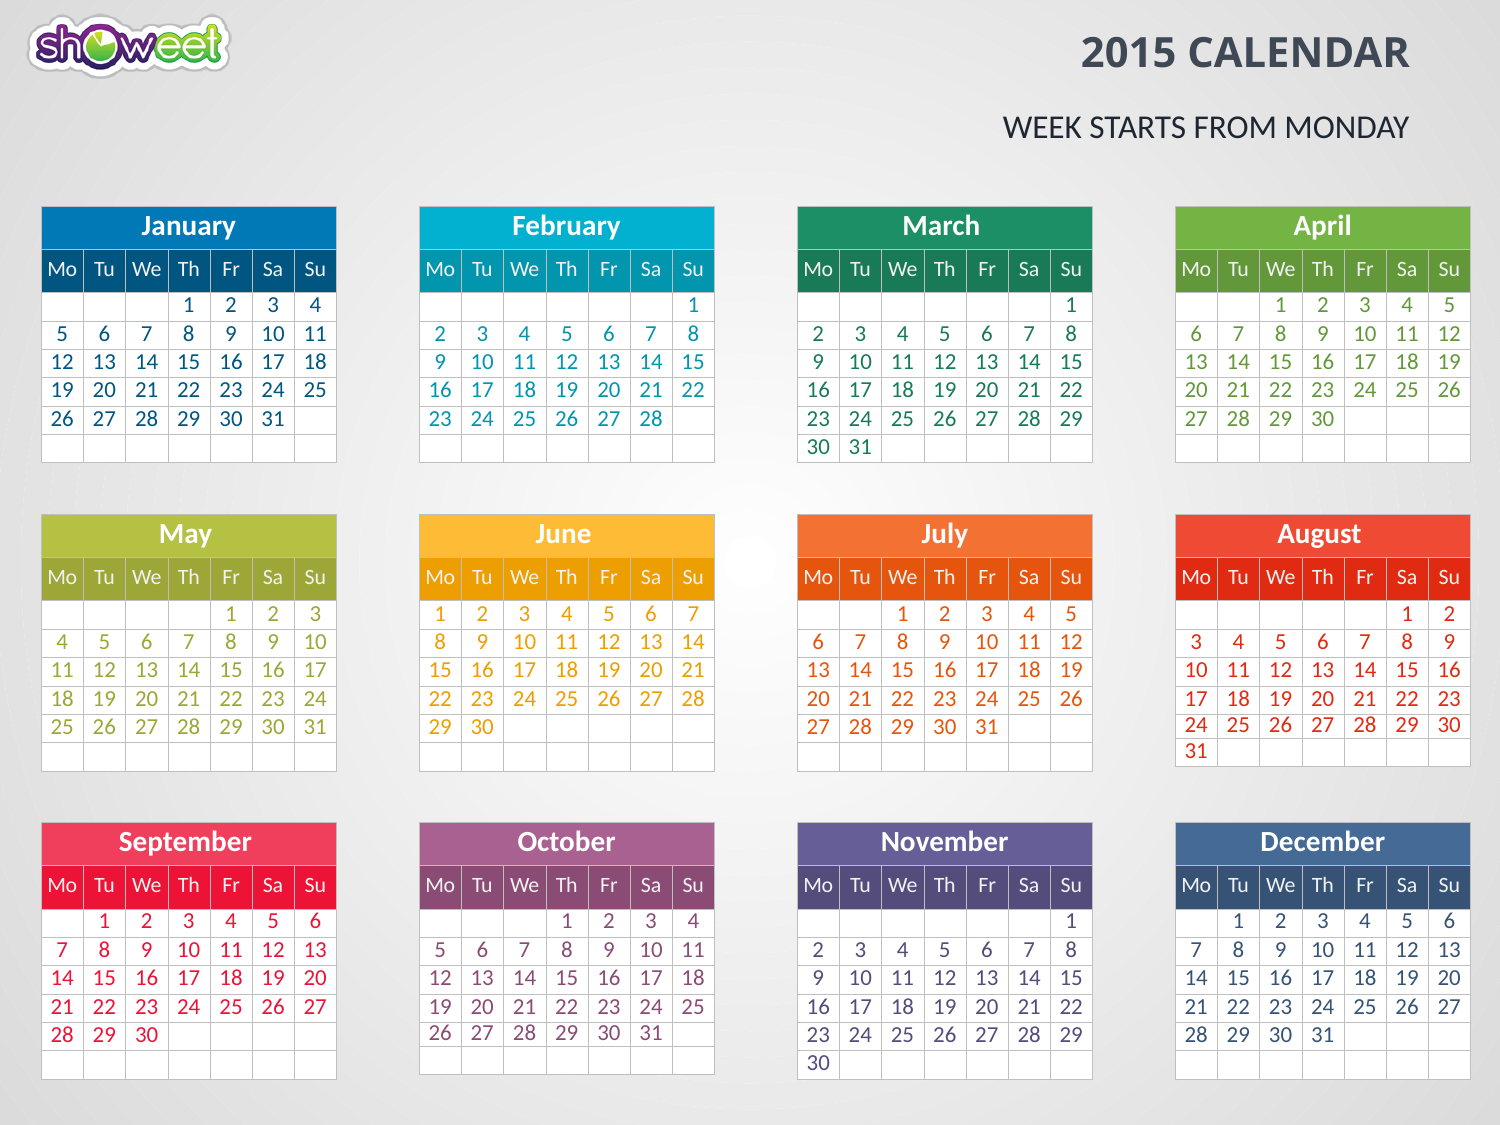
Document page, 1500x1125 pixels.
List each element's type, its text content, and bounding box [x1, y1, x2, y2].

table_cell Th [1303, 558, 1344, 600]
table_cell [547, 435, 588, 462]
table_cell 7 [1345, 630, 1386, 657]
table_cell [169, 1051, 210, 1079]
table_cell 4 [1218, 630, 1259, 657]
table_cell We [1260, 866, 1302, 909]
table_cell Sa [1387, 558, 1428, 600]
table_cell 6 [967, 322, 1008, 349]
table_cell 17 [1345, 350, 1386, 377]
table_cell 2 [253, 601, 294, 629]
table_cell 15 [673, 350, 714, 377]
table_cell 19 [1051, 658, 1092, 686]
table_cell [925, 1051, 966, 1079]
table_cell 9 [1303, 322, 1344, 349]
table_cell 30 [211, 407, 252, 434]
table_cell 1 [1051, 910, 1092, 937]
table_cell Su [673, 558, 714, 600]
table_cell [1051, 1051, 1092, 1079]
table_cell 31 [253, 407, 294, 434]
table_cell [882, 293, 924, 321]
table_cell We [1260, 250, 1302, 292]
table_cell [420, 910, 461, 937]
table_cell 2 [1260, 910, 1302, 937]
table_cell 30 [1260, 1023, 1302, 1050]
table_cell 15 [1387, 658, 1428, 686]
table_cell [420, 1047, 461, 1074]
table_cell 28 [1218, 407, 1259, 434]
table_cell 5 [84, 630, 125, 657]
table_cell Mo [798, 558, 839, 600]
table_cell Tu [462, 250, 503, 292]
table_cell [925, 293, 966, 321]
table_cell [1387, 1051, 1428, 1079]
table_cell 8 [84, 938, 125, 965]
table_cell 3 [631, 910, 672, 937]
table_cell 8 [420, 630, 461, 657]
table_cell 7 [1176, 938, 1217, 965]
table_cell [1176, 435, 1217, 462]
table_cell Mo [798, 250, 839, 292]
table_cell Fr [1345, 250, 1386, 292]
table_cell 24 [840, 1023, 881, 1050]
table_cell Th [547, 866, 588, 909]
table_cell 16 [462, 658, 503, 686]
table_cell Mo [798, 866, 839, 909]
table_cell [462, 910, 503, 937]
table_cell 14 [1009, 350, 1050, 377]
table_cell 19 [1429, 350, 1470, 377]
table_cell Th [925, 250, 966, 292]
table_cell 25 [882, 1023, 924, 1050]
table_cell 15 [420, 658, 461, 686]
table_cell 30 [925, 715, 966, 742]
table_cell Sa [631, 558, 672, 600]
table_cell 27 [126, 715, 168, 742]
table_cell 4 [1345, 910, 1386, 937]
table_cell [1303, 739, 1344, 766]
table_cell 4 [1009, 601, 1050, 629]
table_cell 18 [1345, 966, 1386, 994]
table_cell [1218, 1051, 1259, 1079]
table_cell [1345, 407, 1386, 434]
table_cell Fr [1345, 866, 1386, 909]
table_cell 8 [547, 938, 588, 965]
table_cell [547, 715, 588, 742]
table_cell 30 [1303, 407, 1344, 434]
table_cell 9 [420, 350, 461, 377]
table_cell [295, 743, 336, 771]
table_cell 9 [1429, 630, 1470, 657]
table_cell Fr [1345, 558, 1386, 600]
table_cell [589, 1047, 630, 1074]
table_cell 10 [462, 350, 503, 377]
table_cell 18 [1387, 350, 1428, 377]
table_cell Mo [420, 250, 461, 292]
table_cell 3 [504, 601, 546, 629]
table_cell 28 [1345, 715, 1386, 738]
table_cell 27 [84, 407, 125, 434]
table_cell Sa [631, 250, 672, 292]
table_cell 15 [882, 658, 924, 686]
table_cell 29 [84, 1023, 125, 1050]
table_cell 28 [1176, 1023, 1217, 1050]
table_cell [1218, 293, 1259, 321]
table_cell 12 [84, 658, 125, 686]
table_cell 7 [840, 630, 881, 657]
table_cell [420, 293, 461, 321]
table_cell Su [1429, 558, 1470, 600]
table_cell 2 [420, 322, 461, 349]
table_cell Tu [840, 250, 881, 292]
table_cell 26 [547, 407, 588, 434]
table_cell 17 [1176, 687, 1217, 714]
table_cell 10 [1176, 658, 1217, 686]
table_cell 5 [589, 601, 630, 629]
table_cell [504, 435, 546, 462]
table_cell [1051, 743, 1092, 771]
table_cell 20 [589, 378, 630, 406]
table_cell 24 [1176, 715, 1217, 738]
table_cell 27 [295, 995, 336, 1022]
table_cell [169, 743, 210, 771]
table_cell 10 [295, 630, 336, 657]
table_cell [1429, 1023, 1470, 1050]
table_cell [1387, 739, 1428, 766]
table_cell 16 [925, 658, 966, 686]
table_cell [1303, 601, 1344, 629]
table_cell 9 [462, 630, 503, 657]
table_cell 10 [967, 630, 1008, 657]
table_cell [42, 743, 83, 771]
table_cell 5 [1260, 630, 1302, 657]
table_cell [631, 435, 672, 462]
table_cell 8 [1051, 938, 1092, 965]
table_cell Th [925, 558, 966, 600]
table_header April [1176, 207, 1470, 249]
table_cell Su [295, 866, 336, 909]
table_cell 20 [631, 658, 672, 686]
table_header July [798, 515, 1092, 557]
table_cell 7 [1009, 322, 1050, 349]
table_cell 26 [84, 715, 125, 742]
table_cell 28 [42, 1023, 83, 1050]
table_cell 7 [673, 601, 714, 629]
table_cell 1 [1260, 293, 1302, 321]
table_cell 24 [967, 687, 1008, 714]
table_cell 23 [1303, 378, 1344, 406]
table_cell 13 [967, 966, 1008, 994]
table_cell 24 [169, 995, 210, 1022]
table_cell 6 [631, 601, 672, 629]
table_cell 31 [967, 715, 1008, 742]
table_cell [631, 1047, 672, 1074]
table_cell [589, 743, 630, 771]
table_cell 11 [1009, 630, 1050, 657]
table_cell [673, 1047, 714, 1074]
table_cell 19 [547, 378, 588, 406]
table_cell 22 [1260, 378, 1302, 406]
table_cell 12 [42, 350, 83, 377]
table_cell [462, 293, 503, 321]
table_cell 26 [42, 407, 83, 434]
table_cell 3 [1176, 630, 1217, 657]
table_cell [798, 910, 839, 937]
table_cell 12 [925, 350, 966, 377]
table_cell 27 [798, 715, 839, 742]
table_cell 20 [126, 687, 168, 714]
table_cell 14 [126, 350, 168, 377]
table_cell 19 [42, 378, 83, 406]
table_cell Sa [253, 558, 294, 600]
table_cell 28 [1009, 1023, 1050, 1050]
table_cell [295, 435, 336, 462]
table_cell 22 [1051, 995, 1092, 1022]
table_cell 22 [1051, 378, 1092, 406]
table_cell 1 [84, 910, 125, 937]
table_cell 19 [589, 658, 630, 686]
table_cell 10 [840, 350, 881, 377]
table_cell Sa [253, 866, 294, 909]
table_cell [1260, 601, 1302, 629]
table_cell 11 [882, 966, 924, 994]
table_cell 13 [462, 966, 503, 994]
table_cell [631, 743, 672, 771]
table_cell 21 [1218, 378, 1259, 406]
table_cell 14 [504, 966, 546, 994]
table_cell [1009, 715, 1050, 742]
table_cell Su [1429, 250, 1470, 292]
table_cell Sa [631, 866, 672, 909]
table_cell 14 [1176, 966, 1217, 994]
table_cell 21 [1176, 995, 1217, 1022]
table_cell [1345, 435, 1386, 462]
table_cell 4 [295, 293, 336, 321]
table_cell 1 [211, 601, 252, 629]
table_cell [1176, 293, 1217, 321]
table_cell 30 [589, 1023, 630, 1046]
table_cell [882, 1051, 924, 1079]
table_cell 20 [462, 995, 503, 1022]
table_cell Su [1051, 866, 1092, 909]
table_cell 8 [211, 630, 252, 657]
table_cell [1218, 739, 1259, 766]
table_cell 22 [420, 687, 461, 714]
table_cell [673, 435, 714, 462]
table_cell 18 [504, 378, 546, 406]
table_cell 2 [798, 322, 839, 349]
table_cell Fr [589, 866, 630, 909]
table_cell 12 [589, 630, 630, 657]
table_cell [42, 910, 83, 937]
table_cell 17 [631, 966, 672, 994]
table_cell 25 [295, 378, 336, 406]
table_cell [631, 293, 672, 321]
table_cell 6 [1303, 630, 1344, 657]
table_cell [840, 1051, 881, 1079]
table_cell [1260, 435, 1302, 462]
table_cell 27 [967, 1023, 1008, 1050]
table_header January [42, 207, 336, 249]
table_cell 23 [589, 995, 630, 1022]
table_cell 1 [673, 293, 714, 321]
table_cell Mo [1176, 250, 1217, 292]
table_cell 13 [1176, 350, 1217, 377]
table_cell [211, 435, 252, 462]
table_cell 19 [1387, 966, 1428, 994]
table_cell 31 [631, 1023, 672, 1046]
table_cell [547, 743, 588, 771]
table_cell 5 [420, 938, 461, 965]
table_cell 8 [1387, 630, 1428, 657]
table_cell We [126, 558, 168, 600]
table_cell 15 [1051, 350, 1092, 377]
table_cell Fr [967, 558, 1008, 600]
table_cell 6 [126, 630, 168, 657]
table_cell [1429, 739, 1470, 766]
table_cell [1009, 743, 1050, 771]
table_cell 25 [1345, 995, 1386, 1022]
table_cell 25 [211, 995, 252, 1022]
table_cell Tu [462, 558, 503, 600]
table_cell 16 [798, 378, 839, 406]
table_cell 1 [1051, 293, 1092, 321]
table_cell 21 [673, 658, 714, 686]
table_cell 26 [1429, 378, 1470, 406]
subtitle Week Starts from Monday [478, 102, 1425, 149]
table_cell 5 [925, 322, 966, 349]
table_cell 9 [1260, 938, 1302, 965]
table_cell 25 [1218, 715, 1259, 738]
table_cell [589, 293, 630, 321]
table_cell [420, 435, 461, 462]
table_cell [1345, 1051, 1386, 1079]
table_cell 11 [211, 938, 252, 965]
table_cell 21 [1009, 995, 1050, 1022]
table_cell Fr [211, 250, 252, 292]
table_cell 7 [504, 938, 546, 965]
table_cell 4 [1387, 293, 1428, 321]
table_cell 15 [1051, 966, 1092, 994]
table_cell 11 [547, 630, 588, 657]
table_cell [211, 743, 252, 771]
table_cell 9 [253, 630, 294, 657]
table_cell 4 [547, 601, 588, 629]
table_cell 29 [1051, 1023, 1092, 1050]
table_cell Fr [211, 558, 252, 600]
table_cell 19 [925, 995, 966, 1022]
table_cell 20 [967, 995, 1008, 1022]
table_cell [169, 435, 210, 462]
table_cell 1 [547, 910, 588, 937]
table_header June [420, 515, 714, 557]
table_cell [126, 435, 168, 462]
table_cell 21 [631, 378, 672, 406]
table_cell Mo [420, 558, 461, 600]
table_cell 2 [462, 601, 503, 629]
table_cell 18 [295, 350, 336, 377]
table_cell 2 [1429, 601, 1470, 629]
table_cell [253, 1051, 294, 1079]
table_cell 31 [295, 715, 336, 742]
table_cell 26 [925, 1023, 966, 1050]
table_cell We [882, 250, 924, 292]
table_cell 10 [1303, 938, 1344, 965]
table_cell 7 [169, 630, 210, 657]
table_cell 30 [798, 435, 839, 462]
table_cell [589, 435, 630, 462]
table_cell Su [1051, 558, 1092, 600]
table_cell 24 [1303, 995, 1344, 1022]
table_cell 23 [211, 378, 252, 406]
table_cell 5 [1387, 910, 1428, 937]
table_cell 13 [1303, 658, 1344, 686]
table_cell 16 [420, 378, 461, 406]
table_cell 9 [211, 322, 252, 349]
table_cell 15 [547, 966, 588, 994]
table_cell 4 [42, 630, 83, 657]
table_cell 19 [925, 378, 966, 406]
table_cell [42, 435, 83, 462]
table_cell [253, 743, 294, 771]
table_cell 31 [1176, 739, 1217, 766]
table_cell [504, 743, 546, 771]
table_cell [798, 293, 839, 321]
table_cell 28 [631, 407, 672, 434]
table_cell 27 [1176, 407, 1217, 434]
table_cell [840, 293, 881, 321]
table_header October [420, 823, 714, 865]
table_cell We [1260, 558, 1302, 600]
table_header February [420, 207, 714, 249]
table_cell 2 [211, 293, 252, 321]
table_cell [1429, 435, 1470, 462]
table_cell 2 [589, 910, 630, 937]
table_cell 16 [589, 966, 630, 994]
table_cell 30 [253, 715, 294, 742]
table_cell 23 [798, 1023, 839, 1050]
table_cell 4 [882, 322, 924, 349]
table_cell Th [1303, 250, 1344, 292]
table_cell 2 [798, 938, 839, 965]
table_cell 25 [504, 407, 546, 434]
table_cell 30 [1429, 715, 1470, 738]
table_cell 24 [504, 687, 546, 714]
table_cell 5 [547, 322, 588, 349]
table_cell 20 [798, 687, 839, 714]
table_cell 16 [1429, 658, 1470, 686]
table_cell 23 [1260, 995, 1302, 1022]
table_cell 23 [420, 407, 461, 434]
table_cell 15 [1218, 966, 1259, 994]
table_cell 16 [1303, 350, 1344, 377]
table_cell 3 [1345, 293, 1386, 321]
table_cell 26 [420, 1023, 461, 1046]
table_cell 27 [589, 407, 630, 434]
table_cell 2 [925, 601, 966, 629]
table_cell [253, 1023, 294, 1050]
table_cell [925, 910, 966, 937]
table_cell [1176, 910, 1217, 937]
table_cell 26 [589, 687, 630, 714]
table_cell [840, 601, 881, 629]
table_cell [967, 743, 1008, 771]
table_cell 12 [253, 938, 294, 965]
table_cell Sa [1387, 250, 1428, 292]
table_cell 9 [798, 350, 839, 377]
table_cell [673, 1023, 714, 1046]
table_cell 17 [295, 658, 336, 686]
table_cell 17 [253, 350, 294, 377]
title 2015 Calendar [478, 0, 1425, 102]
table_cell [1260, 1051, 1302, 1079]
table_cell [420, 743, 461, 771]
table_cell [211, 1023, 252, 1050]
table_cell 17 [1303, 966, 1344, 994]
table_cell 16 [126, 966, 168, 994]
table_cell 14 [1345, 658, 1386, 686]
table_cell 20 [1176, 378, 1217, 406]
table_cell 27 [631, 687, 672, 714]
table_cell 20 [967, 378, 1008, 406]
table_cell 12 [547, 350, 588, 377]
table_cell [1429, 407, 1470, 434]
table_cell 6 [1429, 910, 1470, 937]
table_cell 17 [504, 658, 546, 686]
table_cell 23 [253, 687, 294, 714]
table_cell 14 [1218, 350, 1259, 377]
table_cell 11 [295, 322, 336, 349]
table_cell [295, 1051, 336, 1079]
table_cell [42, 293, 83, 321]
table_cell 22 [1387, 687, 1428, 714]
table_cell 17 [169, 966, 210, 994]
table_cell 3 [253, 293, 294, 321]
table_cell Tu [1218, 866, 1259, 909]
table_cell [840, 743, 881, 771]
table_cell [1387, 1023, 1428, 1050]
table_cell 11 [1218, 658, 1259, 686]
table_cell 21 [1009, 378, 1050, 406]
table_cell Su [295, 250, 336, 292]
table_cell [462, 1047, 503, 1074]
table_cell [589, 715, 630, 742]
table_cell [169, 601, 210, 629]
table_cell 29 [420, 715, 461, 742]
table_cell 17 [840, 378, 881, 406]
table_cell 26 [1051, 687, 1092, 714]
table_cell 21 [1345, 687, 1386, 714]
table_cell 24 [631, 995, 672, 1022]
table_cell 29 [169, 407, 210, 434]
table_cell 9 [589, 938, 630, 965]
table_cell 14 [631, 350, 672, 377]
table_cell 10 [840, 966, 881, 994]
table_cell 11 [673, 938, 714, 965]
table_cell Th [169, 250, 210, 292]
table_cell 19 [84, 687, 125, 714]
table_cell Tu [840, 866, 881, 909]
table_cell 23 [1429, 687, 1470, 714]
table_cell Su [295, 558, 336, 600]
table_cell [1387, 407, 1428, 434]
table_cell [84, 601, 125, 629]
table_cell Su [1051, 250, 1092, 292]
table_cell Fr [589, 558, 630, 600]
table_cell [84, 435, 125, 462]
table_cell 12 [1051, 630, 1092, 657]
table_cell 3 [967, 601, 1008, 629]
table_cell 6 [295, 910, 336, 937]
table_cell 29 [1387, 715, 1428, 738]
table_cell 12 [925, 966, 966, 994]
table_cell 25 [673, 995, 714, 1022]
table_cell 1 [420, 601, 461, 629]
picture [23, 11, 235, 99]
table_cell 22 [169, 378, 210, 406]
table_cell 29 [1051, 407, 1092, 434]
table_cell 12 [1429, 322, 1470, 349]
table_cell [1345, 1023, 1386, 1050]
table_cell 14 [673, 630, 714, 657]
table_cell 6 [798, 630, 839, 657]
table_cell 15 [84, 966, 125, 994]
table_cell 29 [882, 715, 924, 742]
table_cell 31 [1303, 1023, 1344, 1050]
table_cell 20 [295, 966, 336, 994]
table_cell 25 [1009, 687, 1050, 714]
table_cell 26 [1260, 715, 1302, 738]
table_cell [547, 293, 588, 321]
table_cell 18 [547, 658, 588, 686]
table_cell 7 [126, 322, 168, 349]
table_cell [126, 601, 168, 629]
table_cell 27 [967, 407, 1008, 434]
table_cell 22 [547, 995, 588, 1022]
table_cell [84, 743, 125, 771]
table_cell Su [673, 250, 714, 292]
table_cell 13 [967, 350, 1008, 377]
table_cell [504, 1047, 546, 1074]
table_cell 6 [967, 938, 1008, 965]
table_cell 13 [84, 350, 125, 377]
table_cell 21 [840, 687, 881, 714]
table_cell Th [547, 558, 588, 600]
table_cell 8 [169, 322, 210, 349]
table_cell 14 [1009, 966, 1050, 994]
table_cell 24 [462, 407, 503, 434]
table_cell 20 [84, 378, 125, 406]
table_cell 19 [253, 966, 294, 994]
table_cell 22 [882, 687, 924, 714]
table_cell 28 [126, 407, 168, 434]
table_cell 28 [673, 687, 714, 714]
table_cell 5 [925, 938, 966, 965]
table_cell 15 [211, 658, 252, 686]
table_cell 18 [673, 966, 714, 994]
table_cell [504, 715, 546, 742]
table_cell 1 [882, 601, 924, 629]
table_cell We [504, 558, 546, 600]
table_cell 21 [169, 687, 210, 714]
table_cell [1009, 1051, 1050, 1079]
table_header March [798, 207, 1092, 249]
table_cell [1303, 1051, 1344, 1079]
table_cell 12 [420, 966, 461, 994]
table_cell 26 [253, 995, 294, 1022]
table_cell 1 [1387, 601, 1428, 629]
table_cell [673, 715, 714, 742]
table_cell Tu [84, 250, 125, 292]
table_cell [882, 743, 924, 771]
table_cell [84, 1051, 125, 1079]
table_cell [882, 435, 924, 462]
table_cell [1260, 739, 1302, 766]
table_cell 3 [169, 910, 210, 937]
table_cell Sa [1009, 866, 1050, 909]
table_cell 13 [798, 658, 839, 686]
table_cell 14 [840, 658, 881, 686]
table_cell [547, 1047, 588, 1074]
table_cell 27 [1429, 995, 1470, 1022]
table_cell Su [673, 866, 714, 909]
table_cell 26 [1387, 995, 1428, 1022]
table_cell 25 [547, 687, 588, 714]
table_header December [1176, 823, 1470, 865]
table_cell [967, 435, 1008, 462]
table_cell 27 [462, 1023, 503, 1046]
table_cell [126, 1051, 168, 1079]
table_cell [126, 293, 168, 321]
table_cell [1345, 739, 1386, 766]
table_cell [925, 435, 966, 462]
table_cell 22 [211, 687, 252, 714]
table_cell Fr [211, 866, 252, 909]
table_cell 23 [126, 995, 168, 1022]
table_cell 6 [1176, 322, 1217, 349]
table_cell 10 [1345, 322, 1386, 349]
table_cell 25 [42, 715, 83, 742]
table_cell 1 [1218, 910, 1259, 937]
table_cell 3 [840, 322, 881, 349]
table_cell [967, 910, 1008, 937]
table_cell Mo [420, 866, 461, 909]
table_cell [295, 407, 336, 434]
table_cell 18 [882, 995, 924, 1022]
table_cell [1218, 601, 1259, 629]
table_cell 28 [840, 715, 881, 742]
table_cell 16 [1260, 966, 1302, 994]
table_cell [1218, 435, 1259, 462]
table_cell 13 [1429, 938, 1470, 965]
table_cell 18 [882, 378, 924, 406]
table_cell 13 [295, 938, 336, 965]
table_cell [1009, 435, 1050, 462]
table_cell 31 [840, 435, 881, 462]
table_cell Sa [1009, 558, 1050, 600]
table_cell [1387, 435, 1428, 462]
table_cell [925, 743, 966, 771]
table_cell Th [1303, 866, 1344, 909]
table_cell 8 [673, 322, 714, 349]
table_cell Th [547, 250, 588, 292]
table_cell Sa [1009, 250, 1050, 292]
table_cell 5 [1429, 293, 1470, 321]
table_cell [42, 601, 83, 629]
table_cell 20 [1429, 966, 1470, 994]
table_cell Tu [84, 558, 125, 600]
table_cell 16 [253, 658, 294, 686]
table_cell 4 [211, 910, 252, 937]
table_cell 21 [42, 995, 83, 1022]
table_cell 17 [967, 658, 1008, 686]
table_cell 8 [1218, 938, 1259, 965]
table_cell 7 [1218, 322, 1259, 349]
table_cell 8 [882, 630, 924, 657]
table_cell 2 [126, 910, 168, 937]
table_cell [295, 1023, 336, 1050]
table_cell 4 [882, 938, 924, 965]
table_cell [42, 1051, 83, 1079]
table_cell 22 [1218, 995, 1259, 1022]
table_cell 6 [462, 938, 503, 965]
table_cell 19 [1260, 687, 1302, 714]
table_cell [673, 743, 714, 771]
table_cell [84, 293, 125, 321]
table_cell 3 [295, 601, 336, 629]
table_cell 10 [253, 322, 294, 349]
table_cell 1 [169, 293, 210, 321]
table_cell 6 [589, 322, 630, 349]
table_cell We [126, 250, 168, 292]
table_cell 24 [840, 407, 881, 434]
table_cell 18 [211, 966, 252, 994]
table_cell 11 [42, 658, 83, 686]
table_cell 5 [1051, 601, 1092, 629]
table_cell [967, 293, 1008, 321]
table_cell [882, 910, 924, 937]
table_cell 12 [1260, 658, 1302, 686]
table_cell [1303, 435, 1344, 462]
table_cell 13 [589, 350, 630, 377]
table_cell [253, 435, 294, 462]
table_cell 24 [1345, 378, 1386, 406]
table_cell Tu [840, 558, 881, 600]
table_cell 18 [1009, 658, 1050, 686]
table_cell [126, 743, 168, 771]
table_cell 4 [504, 322, 546, 349]
table_cell [967, 1051, 1008, 1079]
table_cell We [504, 866, 546, 909]
table_cell 11 [882, 350, 924, 377]
table_cell 3 [1303, 910, 1344, 937]
table_cell 7 [42, 938, 83, 965]
table_cell [504, 293, 546, 321]
table_cell 22 [673, 378, 714, 406]
table_header September [42, 823, 336, 865]
table_cell 18 [1218, 687, 1259, 714]
table_cell 29 [1260, 407, 1302, 434]
table_cell [1009, 293, 1050, 321]
table_cell 29 [211, 715, 252, 742]
table_cell 16 [798, 995, 839, 1022]
table_cell 23 [798, 407, 839, 434]
table_cell 28 [1009, 407, 1050, 434]
table_cell [631, 715, 672, 742]
table_cell 6 [84, 322, 125, 349]
table_cell Fr [967, 250, 1008, 292]
table_cell 23 [462, 687, 503, 714]
table_cell [1345, 601, 1386, 629]
table_cell 7 [1009, 938, 1050, 965]
table_cell 28 [169, 715, 210, 742]
table_cell 21 [126, 378, 168, 406]
table_cell Th [169, 866, 210, 909]
table_cell 30 [798, 1051, 839, 1079]
table_cell Su [1429, 866, 1470, 909]
table_cell We [882, 558, 924, 600]
table_cell 11 [504, 350, 546, 377]
table_cell Tu [84, 866, 125, 909]
table_cell 30 [126, 1023, 168, 1050]
table_cell [673, 407, 714, 434]
table_cell 2 [1303, 293, 1344, 321]
table_cell 10 [169, 938, 210, 965]
table_cell [840, 910, 881, 937]
table_cell Tu [1218, 250, 1259, 292]
table_cell Tu [1218, 558, 1259, 600]
table_cell Th [169, 558, 210, 600]
table_cell [798, 743, 839, 771]
table_cell [1176, 1051, 1217, 1079]
table_cell Fr [967, 866, 1008, 909]
table_cell [462, 743, 503, 771]
table_cell [798, 601, 839, 629]
table_cell [1051, 715, 1092, 742]
table_header November [798, 823, 1092, 865]
table_cell [504, 910, 546, 937]
table_cell 13 [631, 630, 672, 657]
table_cell We [882, 866, 924, 909]
table_cell [1051, 435, 1092, 462]
table_cell 9 [798, 966, 839, 994]
table_cell Fr [589, 250, 630, 292]
table_cell 9 [126, 938, 168, 965]
table_cell 8 [1260, 322, 1302, 349]
table_cell 8 [1051, 322, 1092, 349]
table_cell 7 [631, 322, 672, 349]
table_cell 27 [1303, 715, 1344, 738]
table_cell Mo [1176, 866, 1217, 909]
table_cell 18 [42, 687, 83, 714]
table_cell 20 [1303, 687, 1344, 714]
table_cell 17 [840, 995, 881, 1022]
table_cell 10 [504, 630, 546, 657]
table_cell 14 [169, 658, 210, 686]
table_cell 23 [925, 687, 966, 714]
table_cell 29 [1218, 1023, 1259, 1050]
table_cell 17 [462, 378, 503, 406]
table_cell 19 [420, 995, 461, 1022]
table_cell 11 [1387, 322, 1428, 349]
table_cell [1009, 910, 1050, 937]
table_cell 11 [1345, 938, 1386, 965]
table_cell 3 [462, 322, 503, 349]
table_cell 25 [882, 407, 924, 434]
table_cell We [504, 250, 546, 292]
table_cell Mo [42, 250, 83, 292]
table_cell 26 [925, 407, 966, 434]
table_cell Tu [462, 866, 503, 909]
table_cell Mo [1176, 558, 1217, 600]
table_cell Sa [253, 250, 294, 292]
table_cell 5 [253, 910, 294, 937]
table_cell 12 [1387, 938, 1428, 965]
table_cell 10 [631, 938, 672, 965]
table_cell 22 [84, 995, 125, 1022]
table_cell 29 [547, 1023, 588, 1046]
table_cell [1176, 601, 1217, 629]
table_cell 9 [925, 630, 966, 657]
table_cell 24 [253, 378, 294, 406]
table_cell Mo [42, 558, 83, 600]
table_cell 28 [504, 1023, 546, 1046]
table_cell Sa [1387, 866, 1428, 909]
table_cell 24 [295, 687, 336, 714]
table_cell 15 [1260, 350, 1302, 377]
table_cell Mo [42, 866, 83, 909]
table_cell [462, 435, 503, 462]
table_cell 30 [462, 715, 503, 742]
table_cell 13 [126, 658, 168, 686]
table_cell 5 [42, 322, 83, 349]
table_cell [1429, 1051, 1470, 1079]
table_cell 3 [840, 938, 881, 965]
table_cell 21 [504, 995, 546, 1022]
table_header May [42, 515, 336, 557]
table_cell 14 [42, 966, 83, 994]
table_header August [1176, 515, 1470, 557]
table_cell [169, 1023, 210, 1050]
table_cell Th [925, 866, 966, 909]
table_cell We [126, 866, 168, 909]
table_cell 15 [169, 350, 210, 377]
table_cell 16 [211, 350, 252, 377]
table_cell [211, 1051, 252, 1079]
table_cell 4 [673, 910, 714, 937]
table_cell 25 [1387, 378, 1428, 406]
